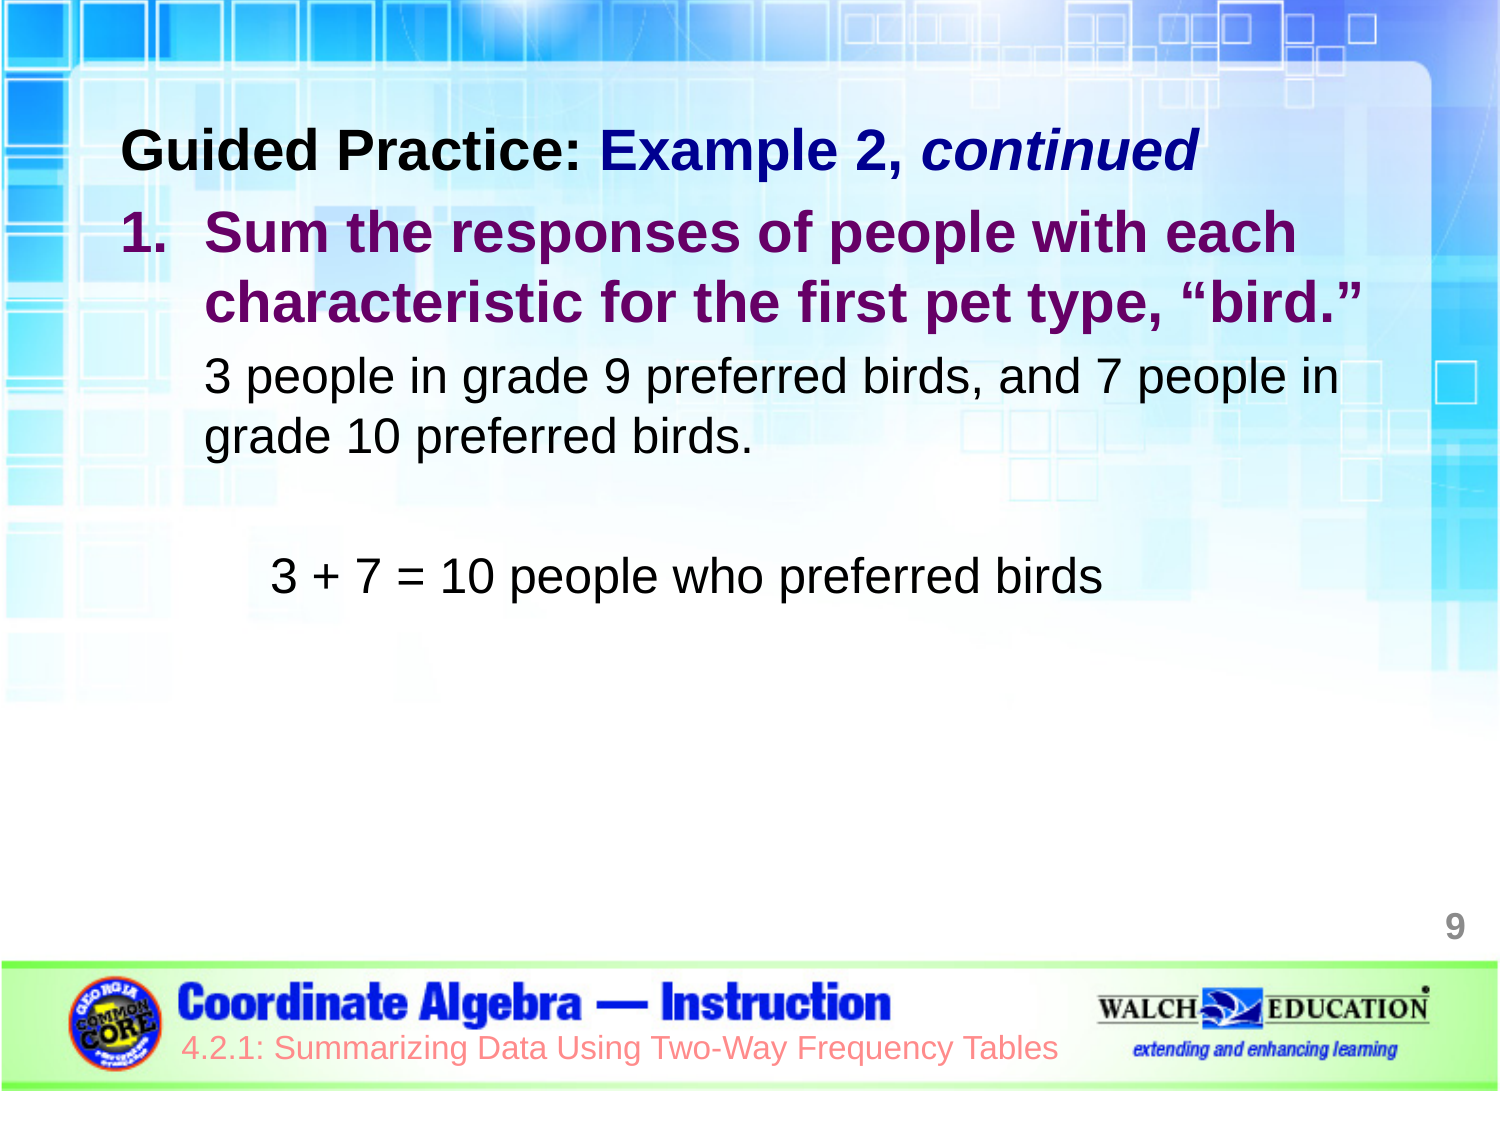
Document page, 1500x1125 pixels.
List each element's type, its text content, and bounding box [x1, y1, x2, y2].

picture [1, 0, 1500, 1091]
subtitle Guided Practice: Example 2, continued Sum the responses of people with each characteristic for the first pet type, “bird.” 3 people in grade 9 preferred birds, and 7 people in grade 10 preferred birds. 3 + 7 = 10 people who preferred birds [105, 105, 1394, 925]
footer 4.2.1: Summarizing Data Using Two-Way Frequency Tables [166, 1024, 1080, 1069]
slide_number 9 [1361, 901, 1481, 949]
